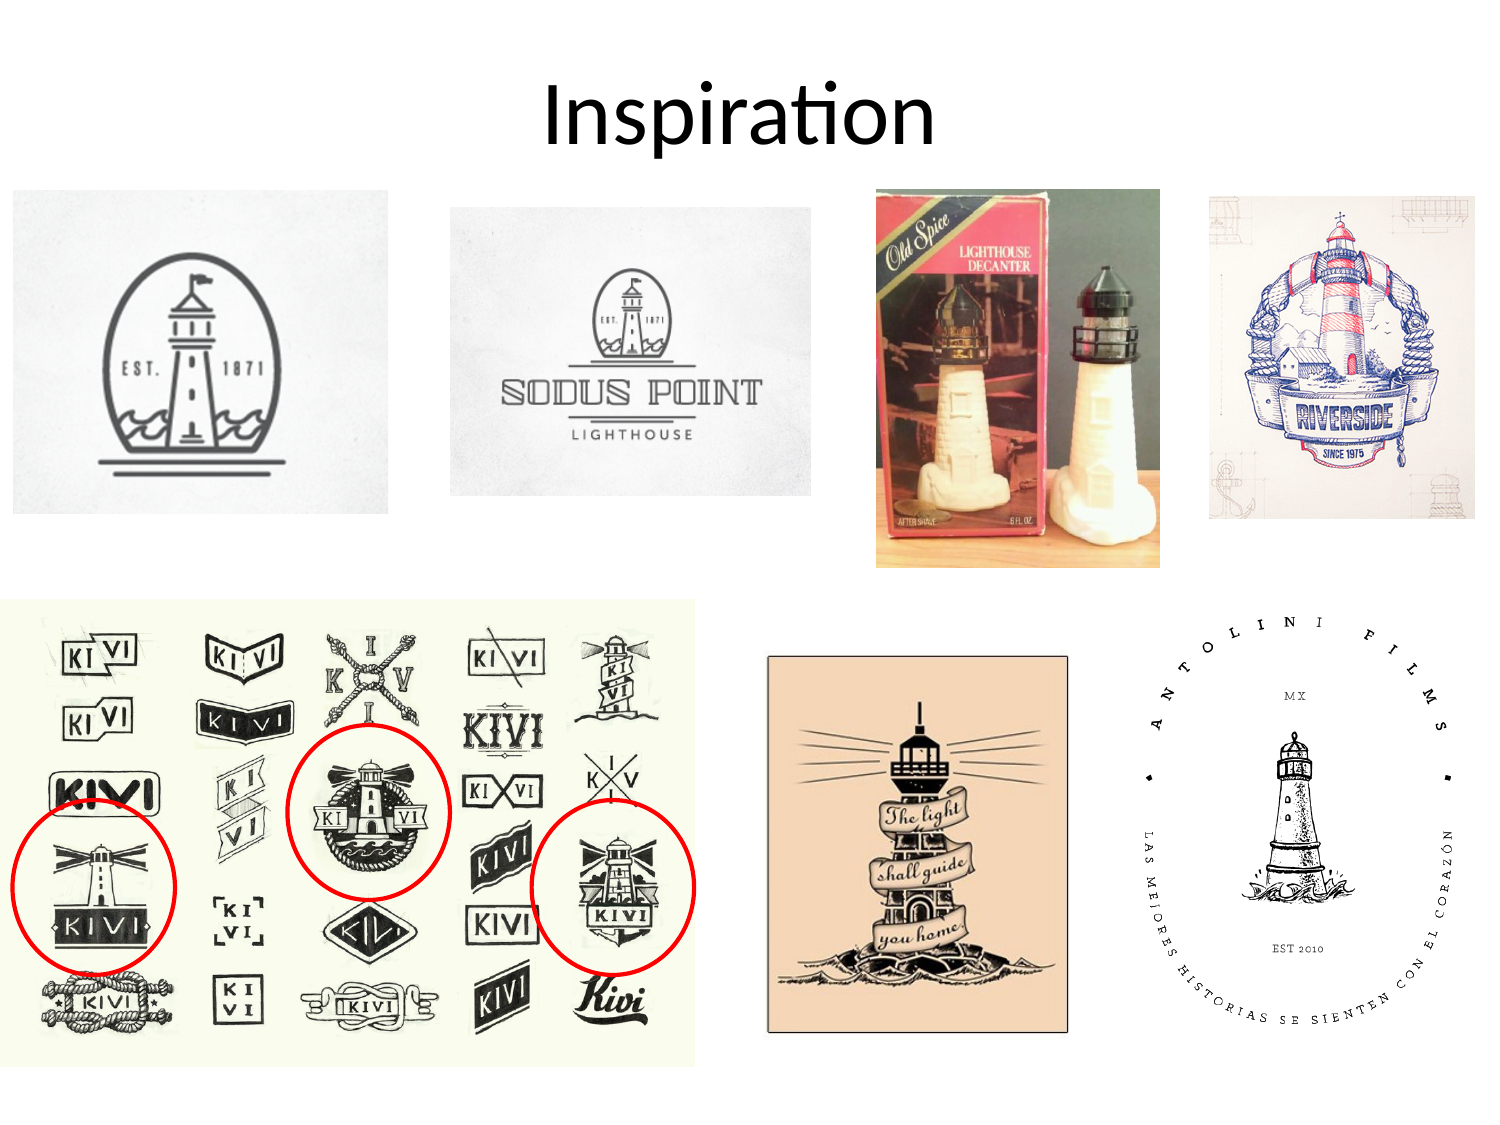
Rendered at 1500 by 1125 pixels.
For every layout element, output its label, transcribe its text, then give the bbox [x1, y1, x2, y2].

picture [1208, 196, 1476, 520]
picture [0, 599, 695, 1067]
text_box Inspiration [74, 45, 1425, 233]
picture [12, 190, 389, 514]
picture [449, 207, 811, 497]
picture [875, 189, 1160, 568]
picture [1112, 601, 1476, 1040]
picture [763, 649, 1076, 1040]
